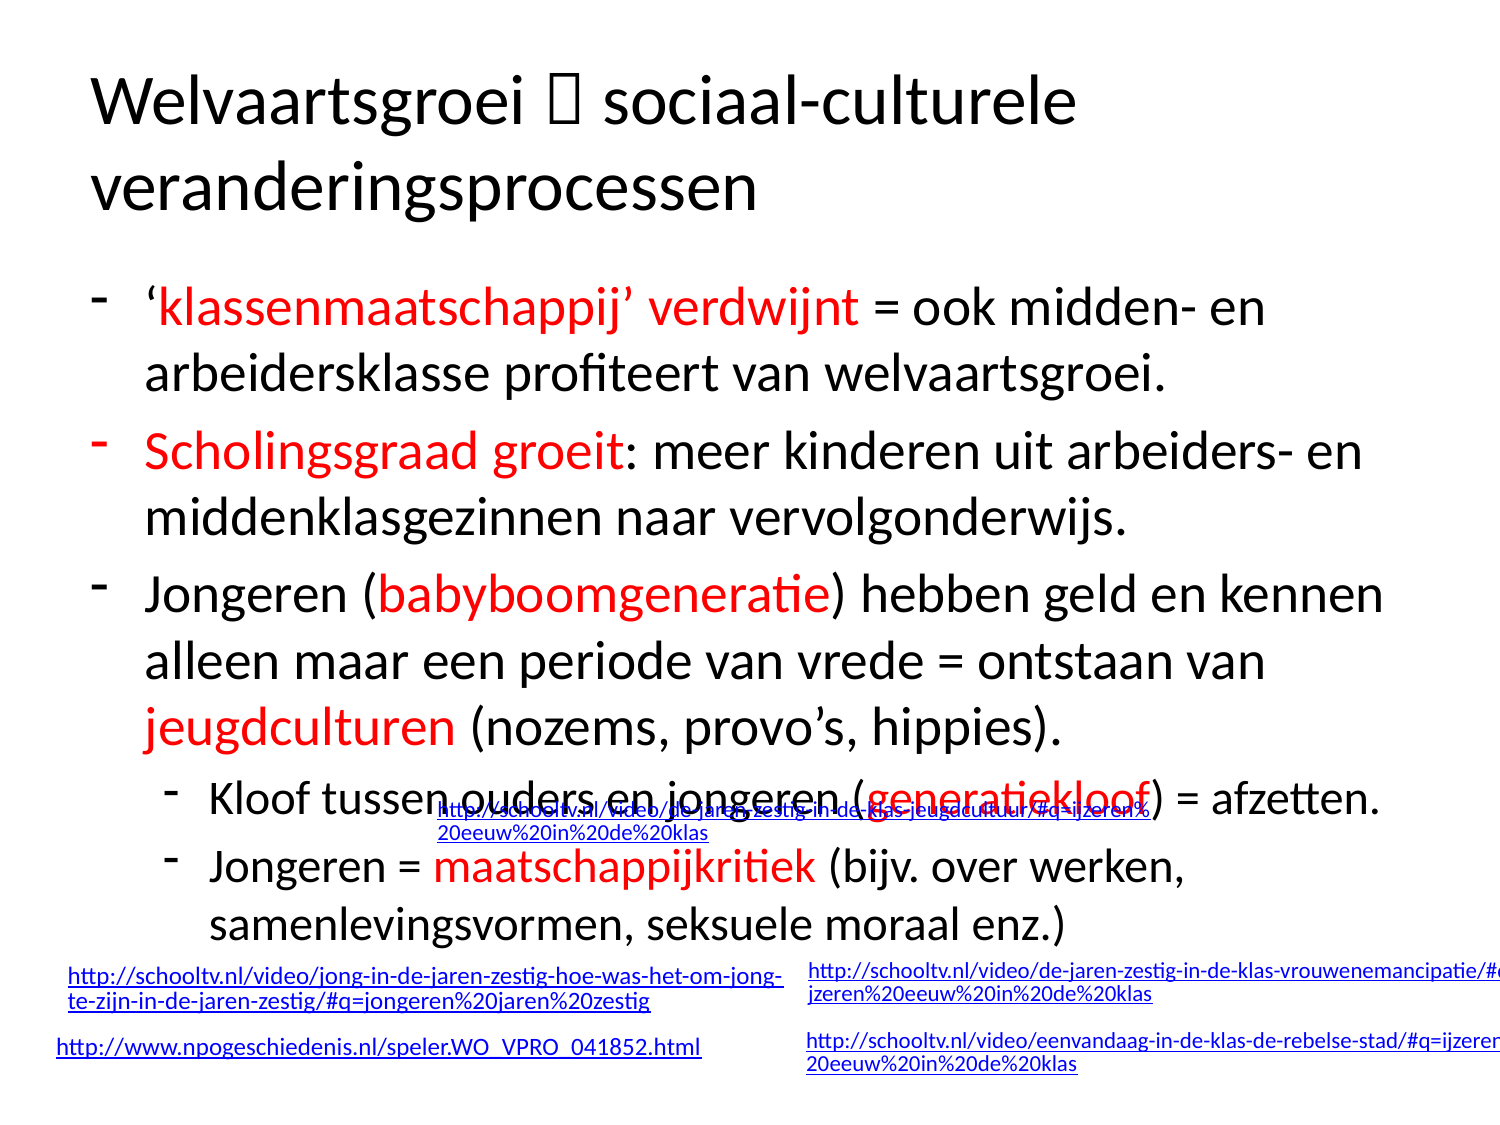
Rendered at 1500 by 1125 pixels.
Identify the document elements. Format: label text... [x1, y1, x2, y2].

list ‘klassenmaatschappij’ verdwijnt = ook midden- en arbeidersklasse profiteert van welvaartsgroei. Scholingsgraad groeit: meer kinderen uit arbeiders- en middenklasgezinnen naar vervolgonderwijs. Jongeren (babyboomgeneratie) hebben geld en kennen alleen maar een periode van vrede = ontstaan van jeugdculturen (nozems, provo’s, hippies). Kloof tussen ouders en jongeren (generatiekloof) = afzetten. Jongeren = maatschappijkritiek (bijv. over werken, samenlevingsvormen, seksuele moraal enz.) [75, 991, 1425, 1005]
text_box http://www.npogeschiedenis.nl/speler.WO_VPRO_041852.html [41, 1023, 792, 1068]
text_box http://schooltv.nl/video/de-jaren-zestig-in-de-klas-vrouwenemancipatie/#q=ijzeren%20eeuw%20in%20de%20klas [793, 947, 1500, 991]
title Welvaartsgroei  sociaal-culturele veranderingsprocessen [75, 45, 1425, 233]
text_box http://schooltv.nl/video/jong-in-de-jaren-zestig-hoe-was-het-om-jong-te-zijn-in-de-jaren-zestig/#q=jongeren%20jaren%20zestig [53, 952, 803, 997]
text_box http://schooltv.nl/video/de-jaren-zestig-in-de-klas-jeugdcultuur/#q=ijzeren%20eeuw%20in%20de%20klas [422, 786, 1173, 830]
list ‘klassenmaatschappij’ verdwijnt = ook midden- en arbeidersklasse profiteert van welvaartsgroei. Scholingsgraad groeit: meer kinderen uit arbeiders- en middenklasgezinnen naar vervolgonderwijs. Jongeren (babyboomgeneratie) hebben geld en kennen alleen maar een periode van vrede = ontstaan van jeugdculturen (nozems, provo’s, hippies). Kloof tussen ouders en jongeren (generatiekloof) = afzetten. Jongeren = maatschappijkritiek (bijv. over werken, samenlevingsvormen, seksuele moraal enz.) [75, 262, 1425, 952]
text_box http://schooltv.nl/video/eenvandaag-in-de-klas-de-rebelse-stad/#q=ijzeren%20eeuw%20in%20de%20klas [791, 1018, 1500, 1061]
